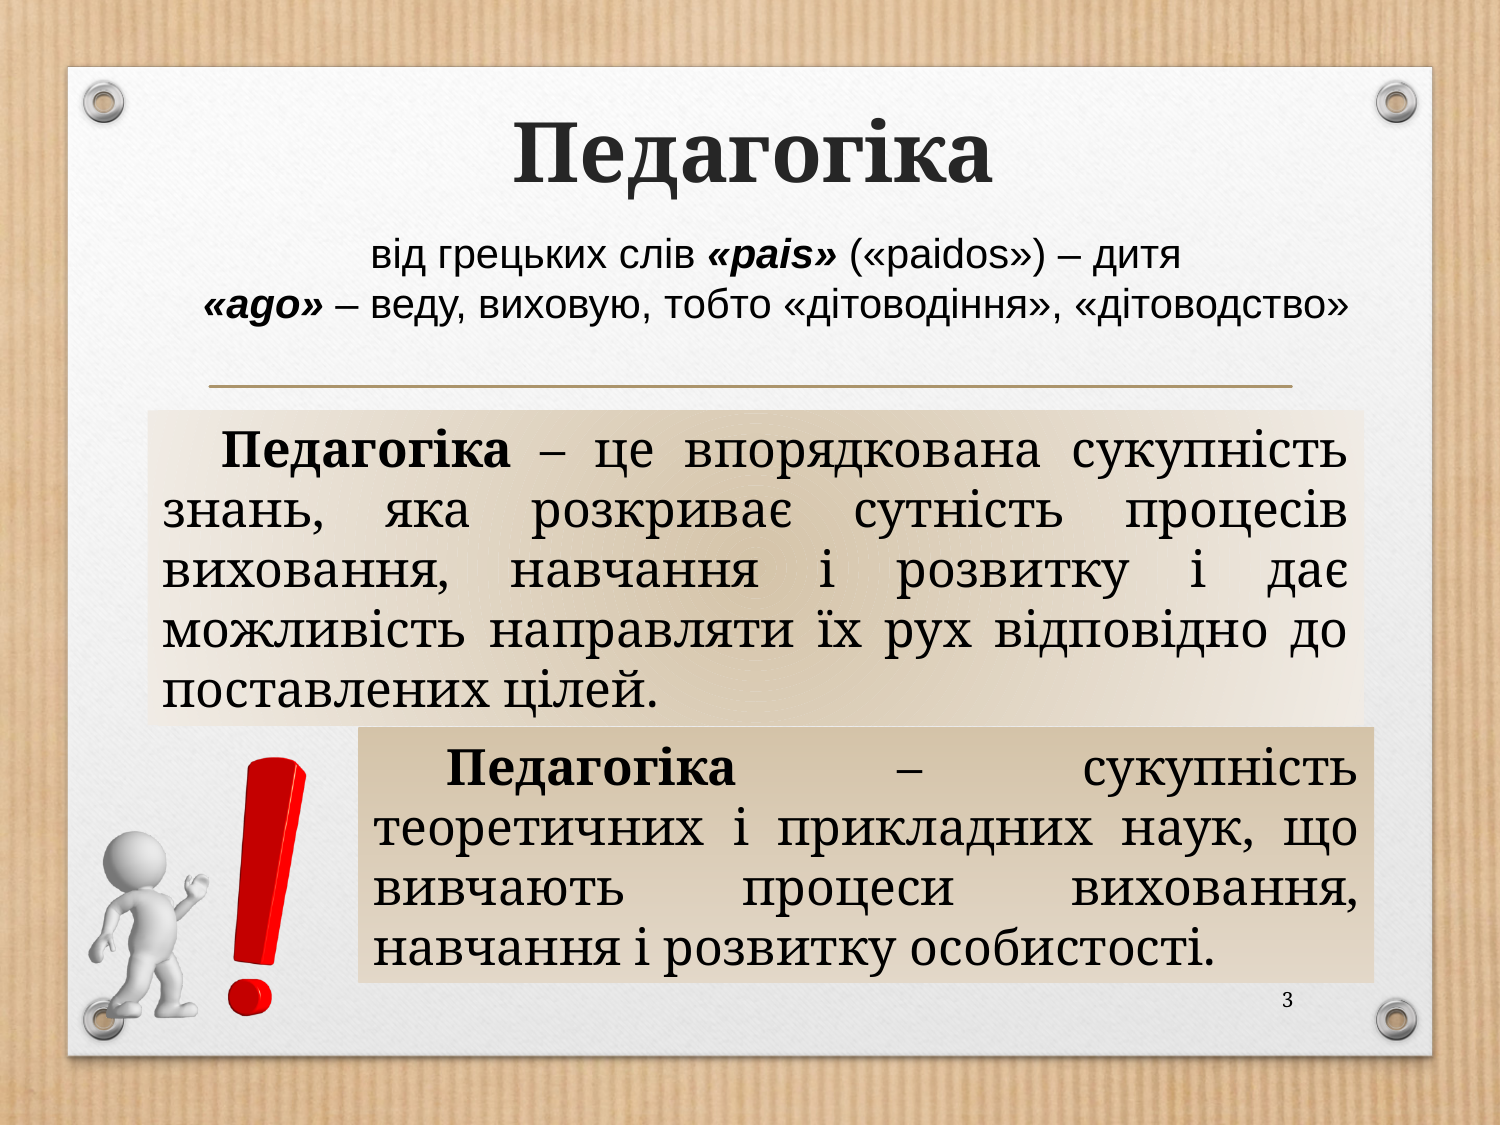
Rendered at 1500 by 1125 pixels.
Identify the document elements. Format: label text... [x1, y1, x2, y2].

text_box Педагогіка – це впорядкована сукупність знань, яка розкриває сутність процесів виховання, навчання і розвитку і дає можливість направляти їх рух відповідно до поставлених цілей. [147, 410, 1365, 726]
text_box Педагогіка – сукупність теоретичних і прикладних наук, що вивчають процеси виховання, навчання і розвитку особистості. [358, 727, 1375, 983]
title Педагогіка [78, 77, 1429, 219]
slide_number 3 [1243, 977, 1309, 1024]
picture [0, 0, 1500, 1125]
text_box від грецьких слів «pais» («paidos») – дитя «аgо» – веду, виховую, тобто «дітоводіння», «дітоводство» [78, 219, 1486, 380]
